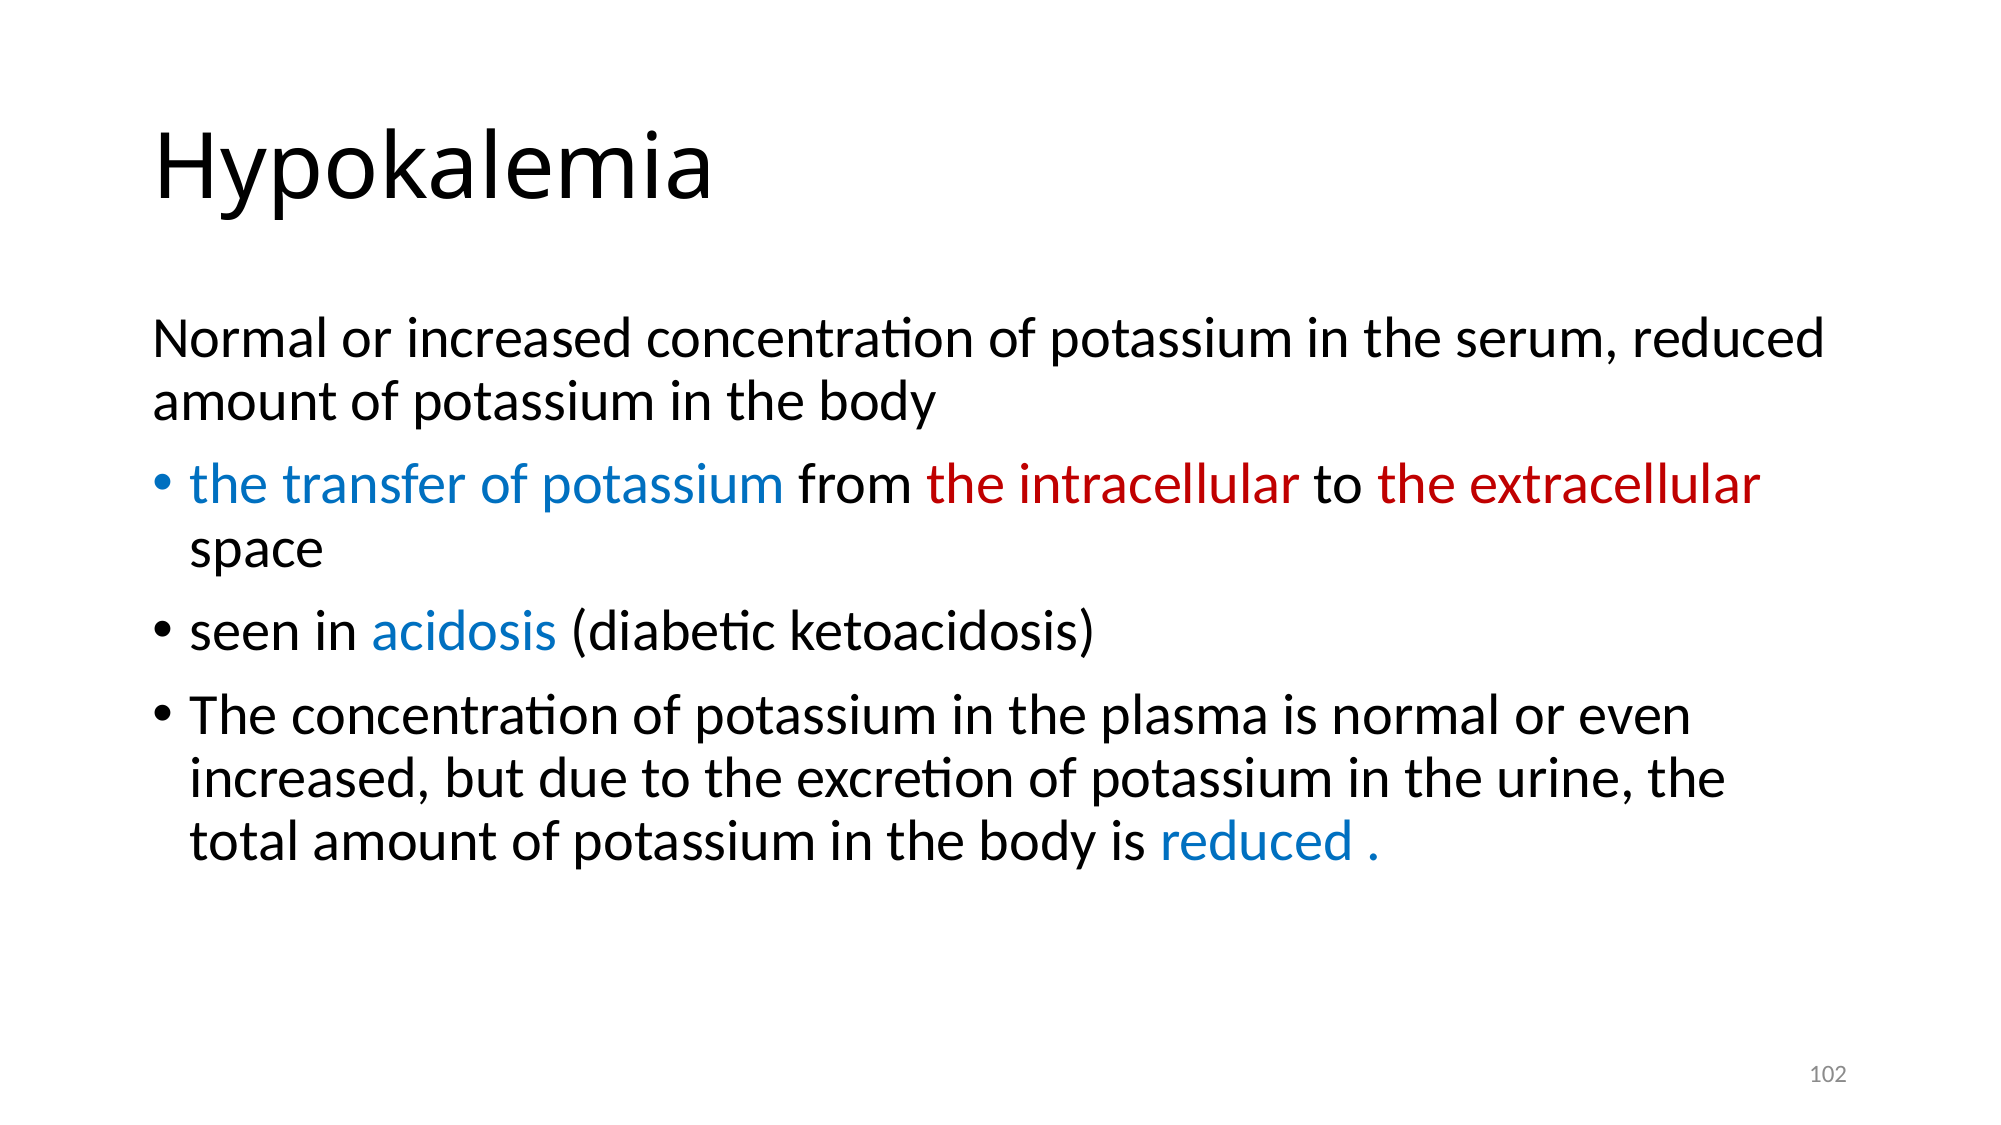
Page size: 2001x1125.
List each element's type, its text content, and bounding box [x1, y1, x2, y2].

title Hypokalemia [137, 59, 1863, 278]
list Normal or increased concentration of potassium in the serum, reduced amount of potassium in the body the transfer of potassium from the intracellular to the extracellular space seen in acidosis (diabetic ketoacidosis) The concentration of potassium in the plasma is normal or even increased, but due to the excretion of potassium in the urine, the total amount of potassium in the body is reduced . [137, 299, 1863, 1014]
slide_number 102 [1412, 1042, 1863, 1103]
